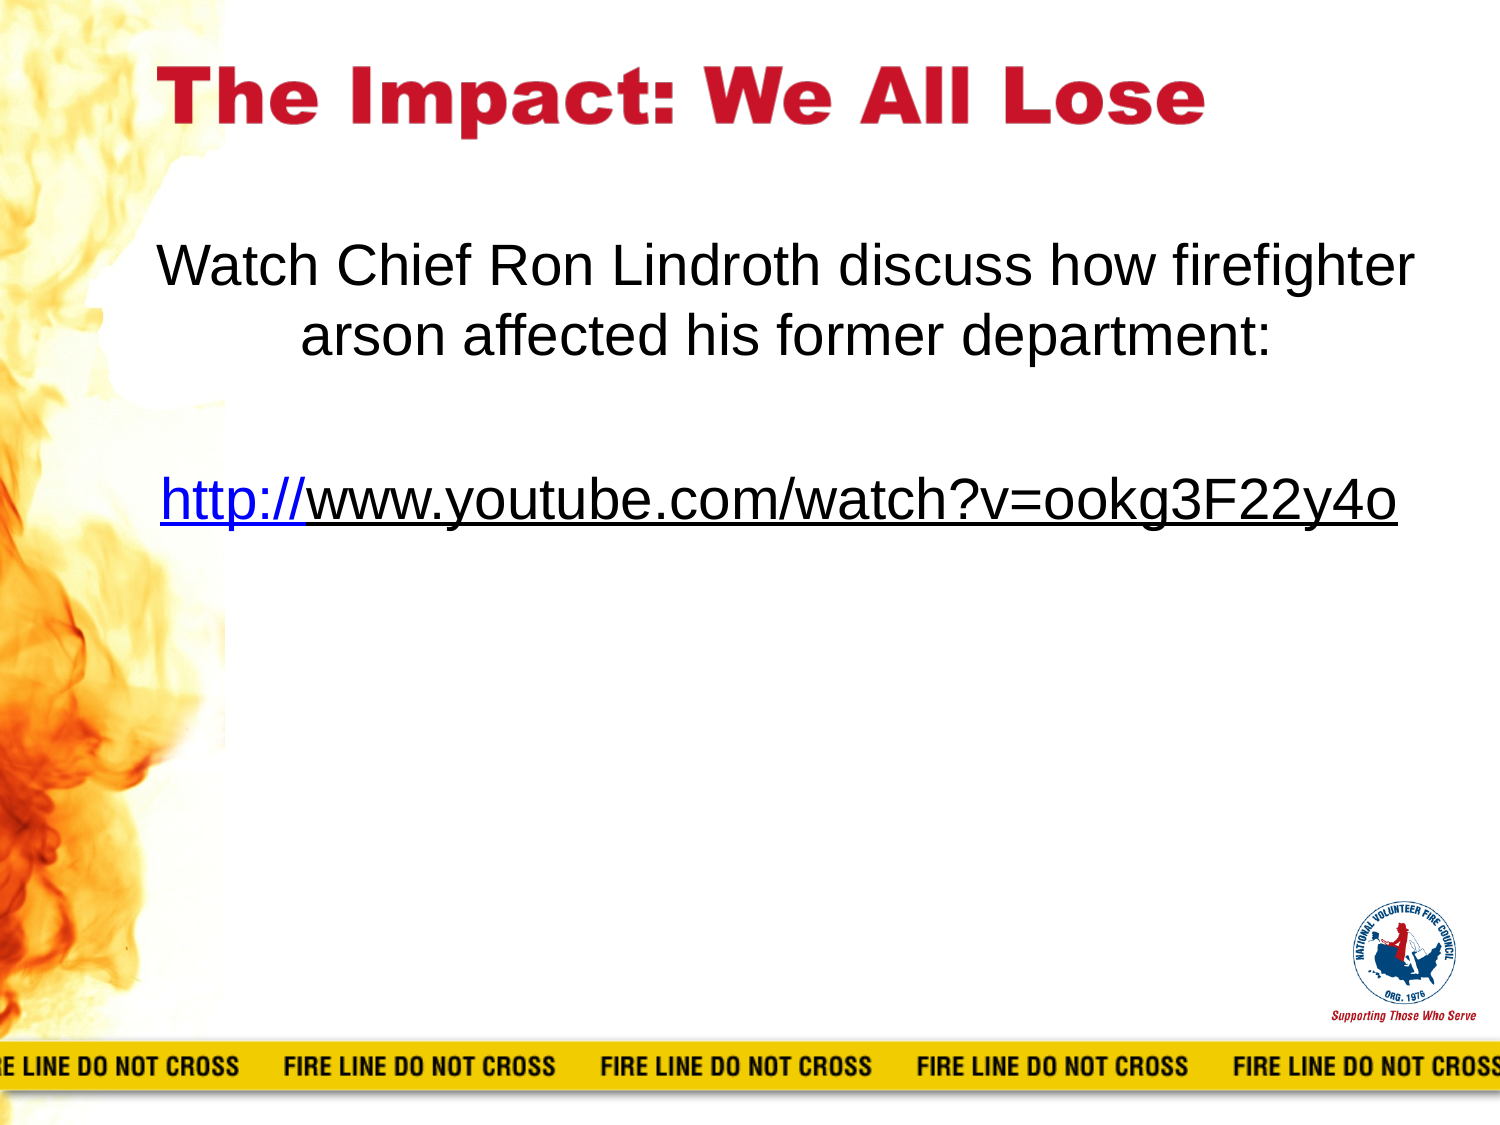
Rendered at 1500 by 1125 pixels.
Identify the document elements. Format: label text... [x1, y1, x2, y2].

list Watch Chief Ron Lindroth discuss how firefighter arson affected his former department: http://www.youtube.com/watch?v=ookg3F22y4o [229, 220, 1475, 960]
picture [0, 0, 1500, 1125]
